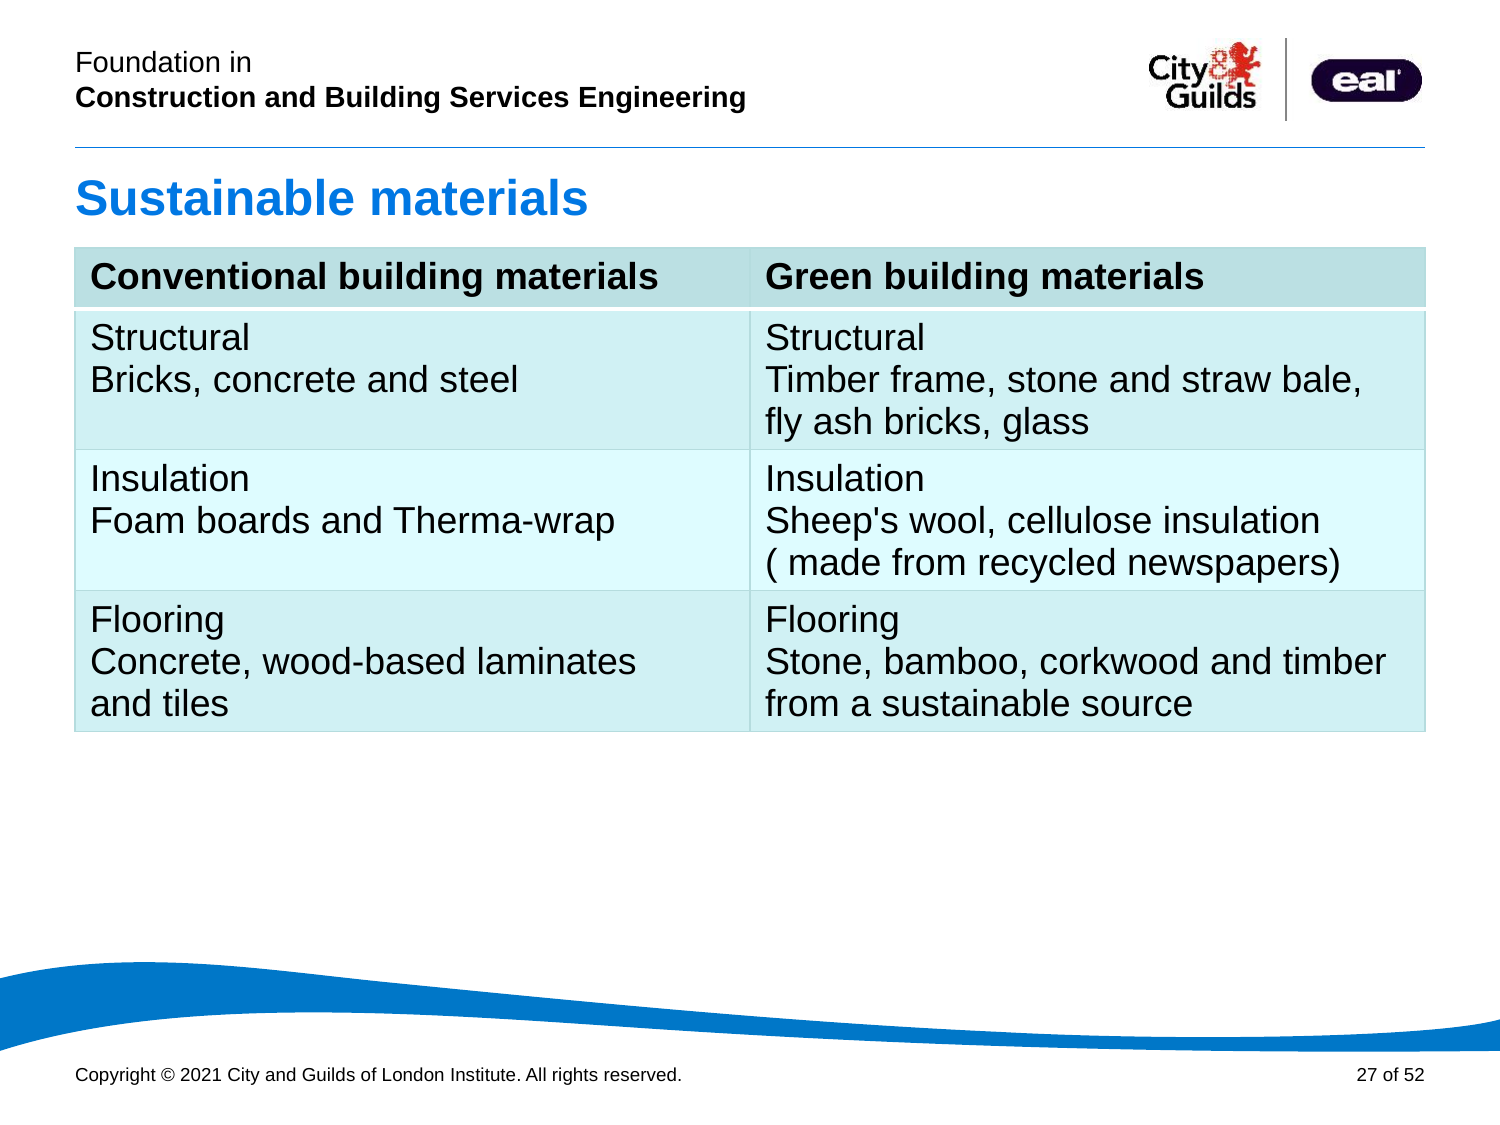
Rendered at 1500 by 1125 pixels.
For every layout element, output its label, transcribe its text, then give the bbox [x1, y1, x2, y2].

table_header Conventional building materials [76, 249, 749, 307]
table_header Green building materials [751, 249, 1424, 307]
table_cell Insulation Sheep's wool, cellulose insulation ( made from recycled newspapers) [751, 450, 1424, 590]
table_cell Structural Bricks, concrete and steel [76, 311, 749, 449]
table_cell Flooring Concrete, wood-based laminates and tiles [76, 591, 749, 731]
table_cell Insulation Foam boards and Therma-wrap [76, 450, 749, 590]
title Sustainable materials [74, 165, 1426, 229]
picture [1149, 38, 1422, 121]
table_cell Structural Timber frame, stone and straw bale, fly ash bricks, glass [751, 311, 1424, 449]
table_cell Flooring Stone, bamboo, corkwood and timber from a sustainable source [751, 591, 1424, 731]
